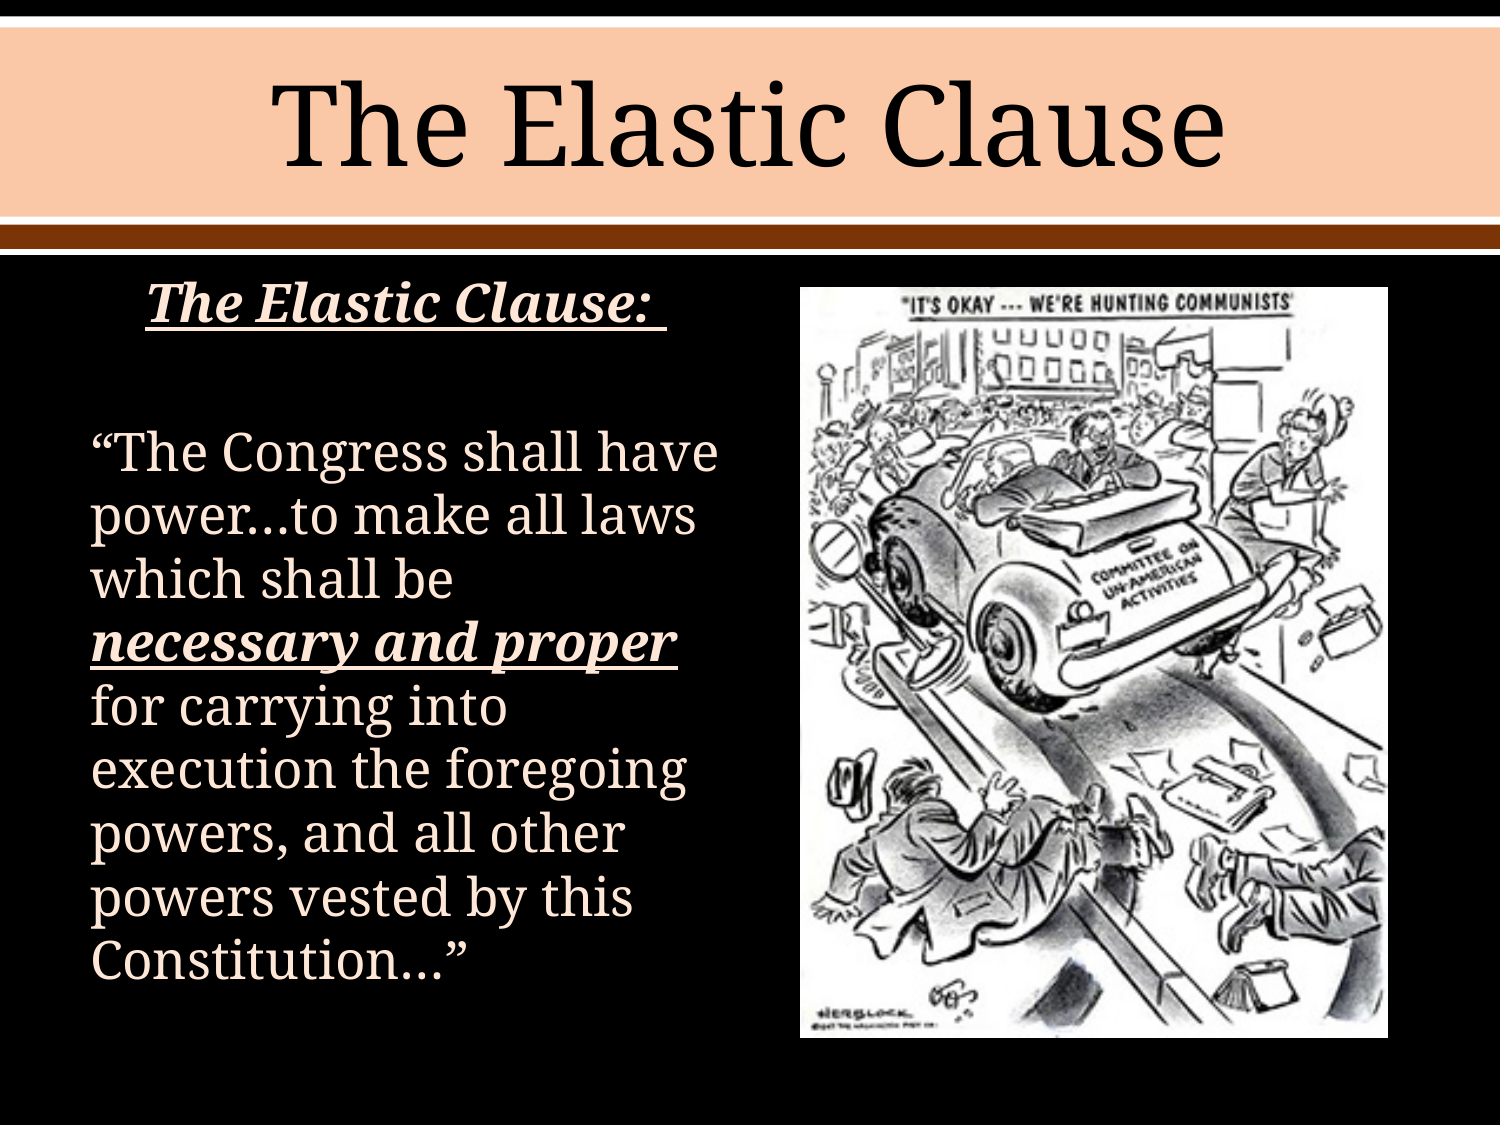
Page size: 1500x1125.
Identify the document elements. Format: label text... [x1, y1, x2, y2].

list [799, 287, 1389, 1038]
title The Elastic Clause [75, 29, 1425, 213]
list The Elastic Clause: “The Congress shall have power…to make all laws which shall be necessary and proper for carrying into execution the foregoing powers, and all other powers vested by this Constitution…” [75, 262, 738, 1005]
